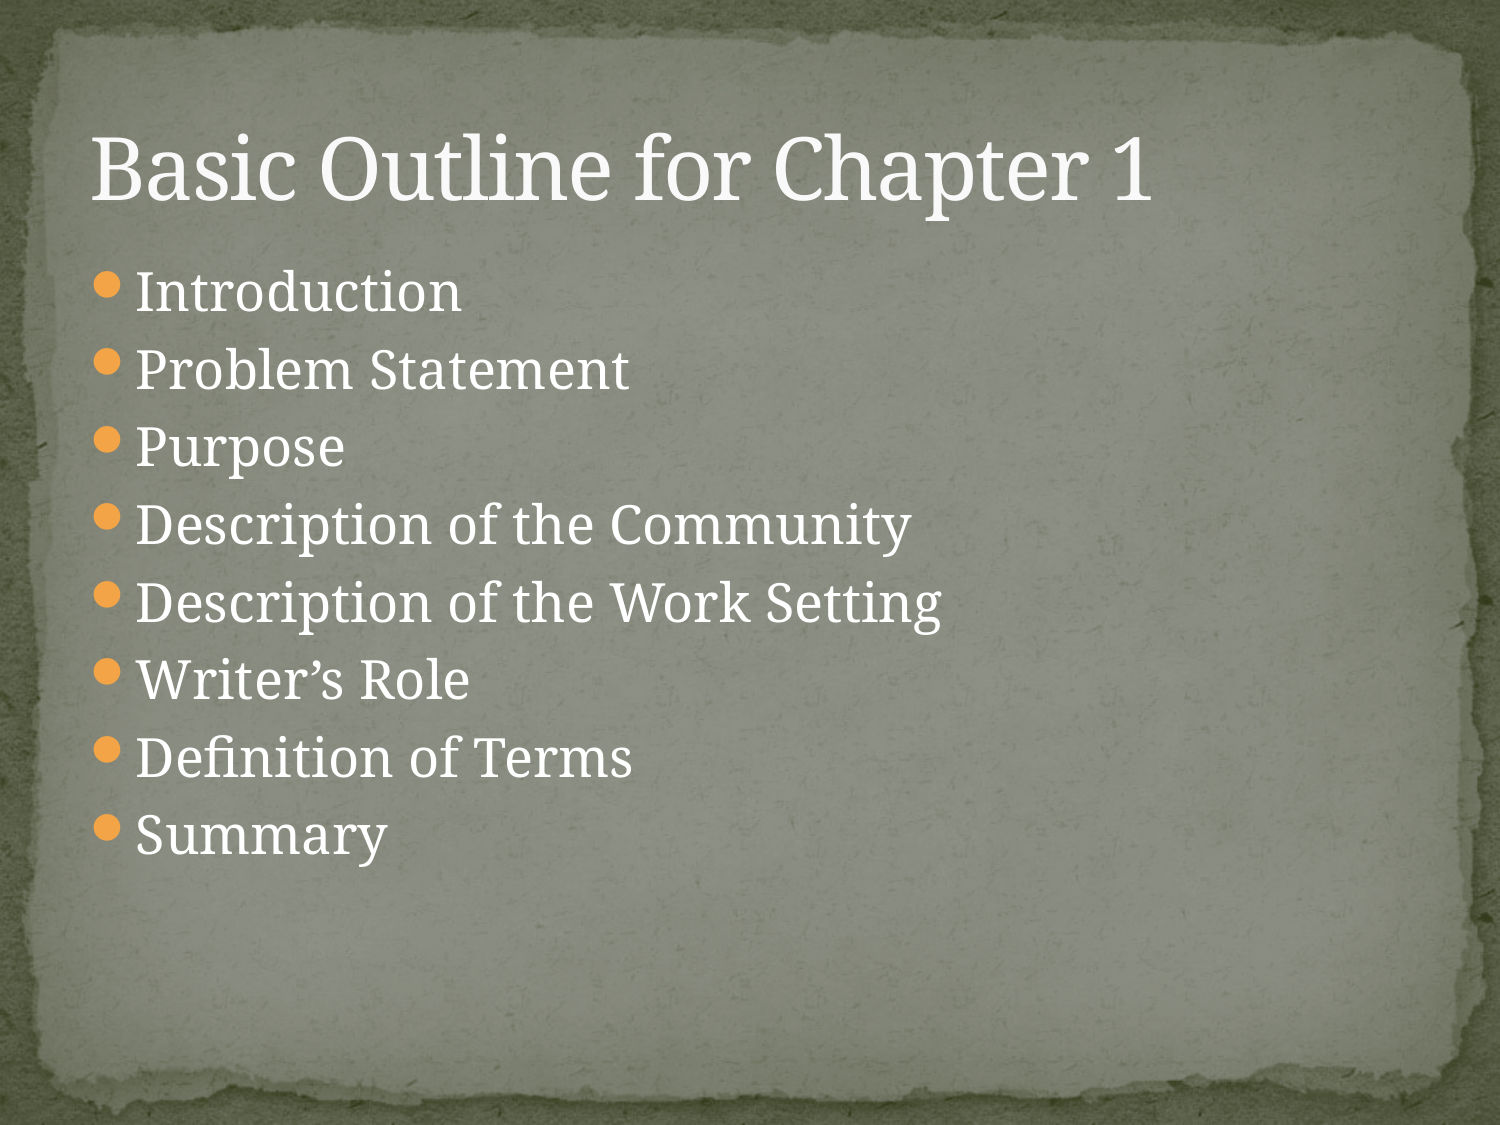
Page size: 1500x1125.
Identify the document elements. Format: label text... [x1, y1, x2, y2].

title Basic Outline for Chapter 1 [74, 24, 1425, 225]
list Introduction Problem Statement Purpose Description of the Community Description of the Work Setting Writer’s Role Definition of Terms Summary [75, 249, 1425, 1000]
